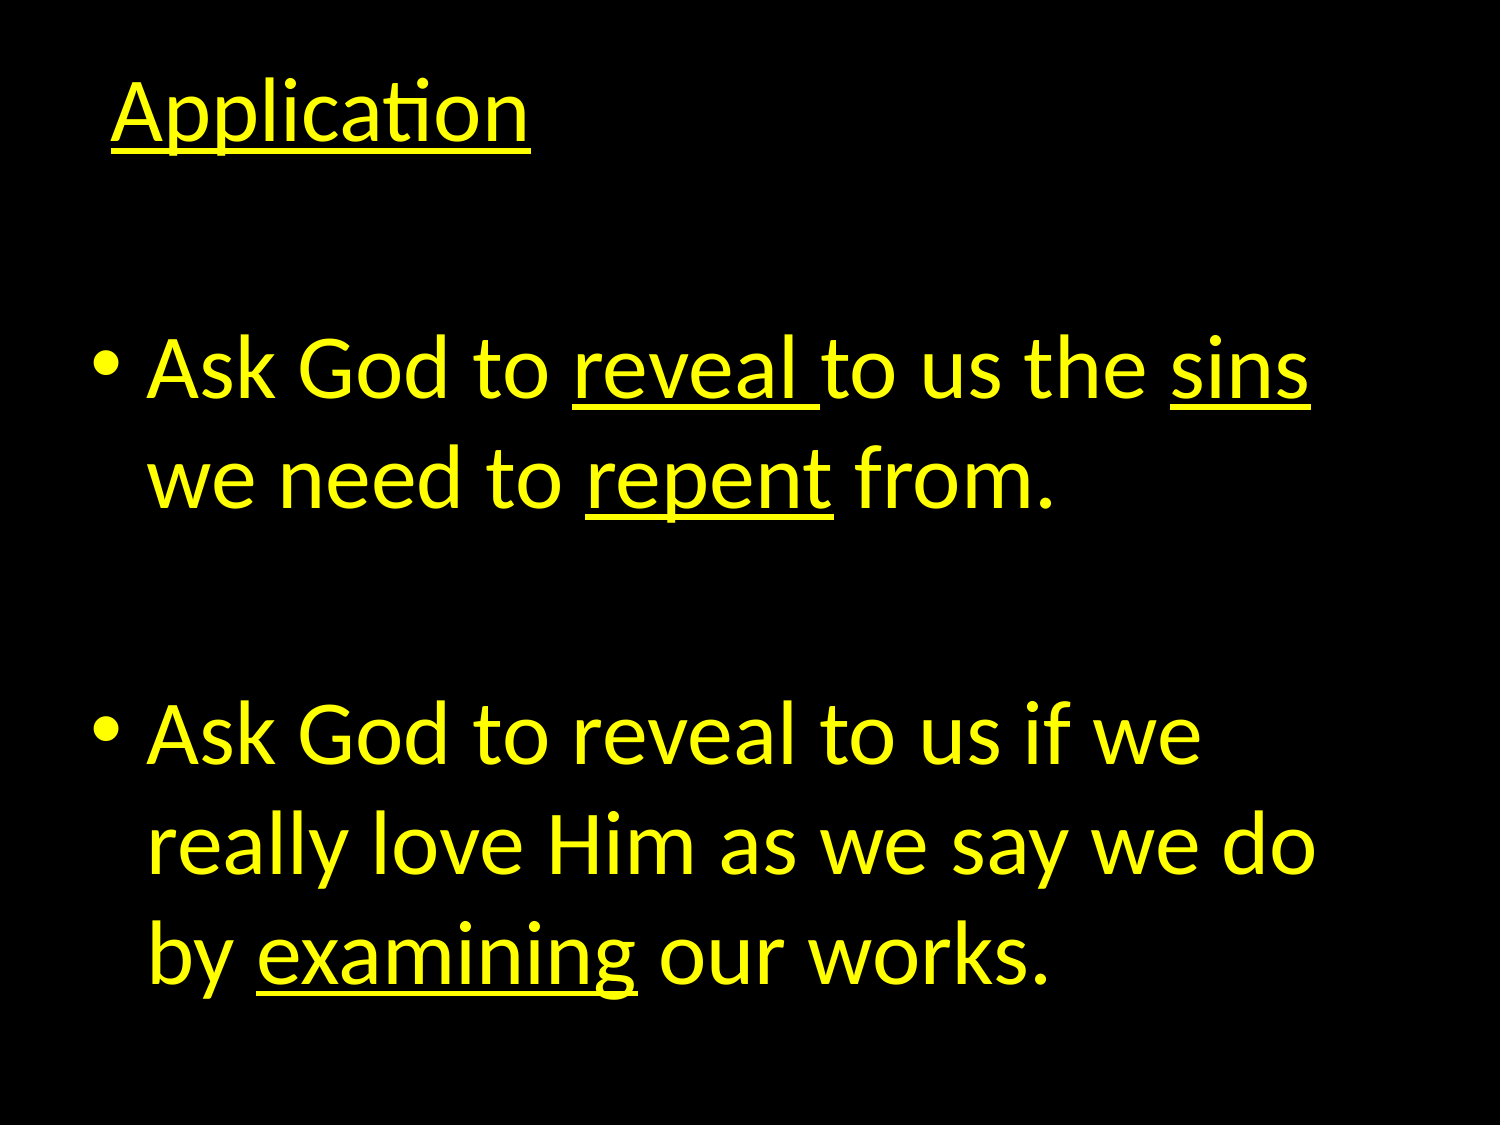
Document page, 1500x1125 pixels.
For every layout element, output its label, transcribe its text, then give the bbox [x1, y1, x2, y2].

list Application Ask God to reveal to us the sins we need to repent from. Ask God to reveal to us if we really love Him as we say we do by examining our works. [74, 42, 1426, 786]
